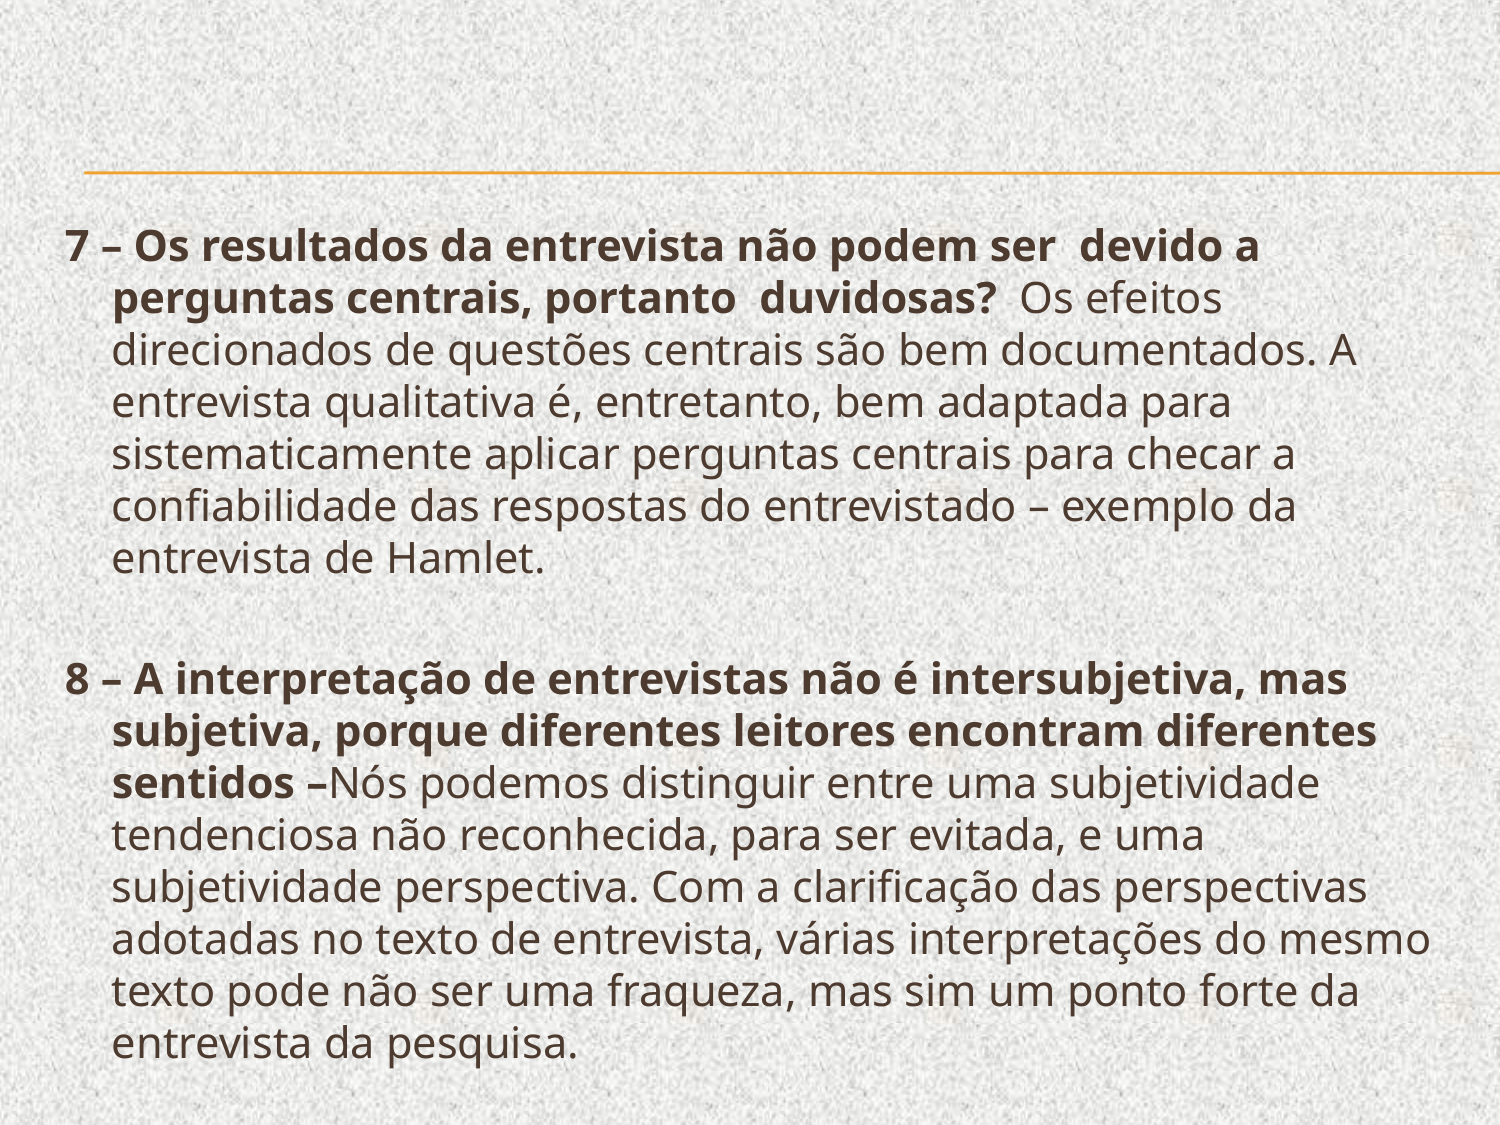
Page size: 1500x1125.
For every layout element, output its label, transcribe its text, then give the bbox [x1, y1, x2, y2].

picture [0, 0, 1500, 1125]
text_box [35, 562, 1461, 753]
list 7 – Os resultados da entrevista não podem ser devido a perguntas centrais, portanto duvidosas? Os efeitos direcionados de questões centrais são bem documentados. A entrevista qualitativa é, entretanto, bem adaptada para sistematicamente aplicar perguntas centrais para checar a confiabilidade das respostas do entrevistado – exemplo da entrevista de Hamlet. 8 – A interpretação de entrevistas não é intersubjetiva, mas subjetiva, porque diferentes leitores encontram diferentes sentidos –Nós podemos distinguir entre uma subjetividade tendenciosa não reconhecida, para ser evitada, e uma subjetividade perspectiva. Com a clarificação das perspectivas adotadas no texto de entrevista, várias interpretações do mesmo texto pode não ser uma fraqueza, mas sim um ponto forte da entrevista da pesquisa. [50, 210, 1475, 1079]
text_box [35, 796, 1461, 988]
